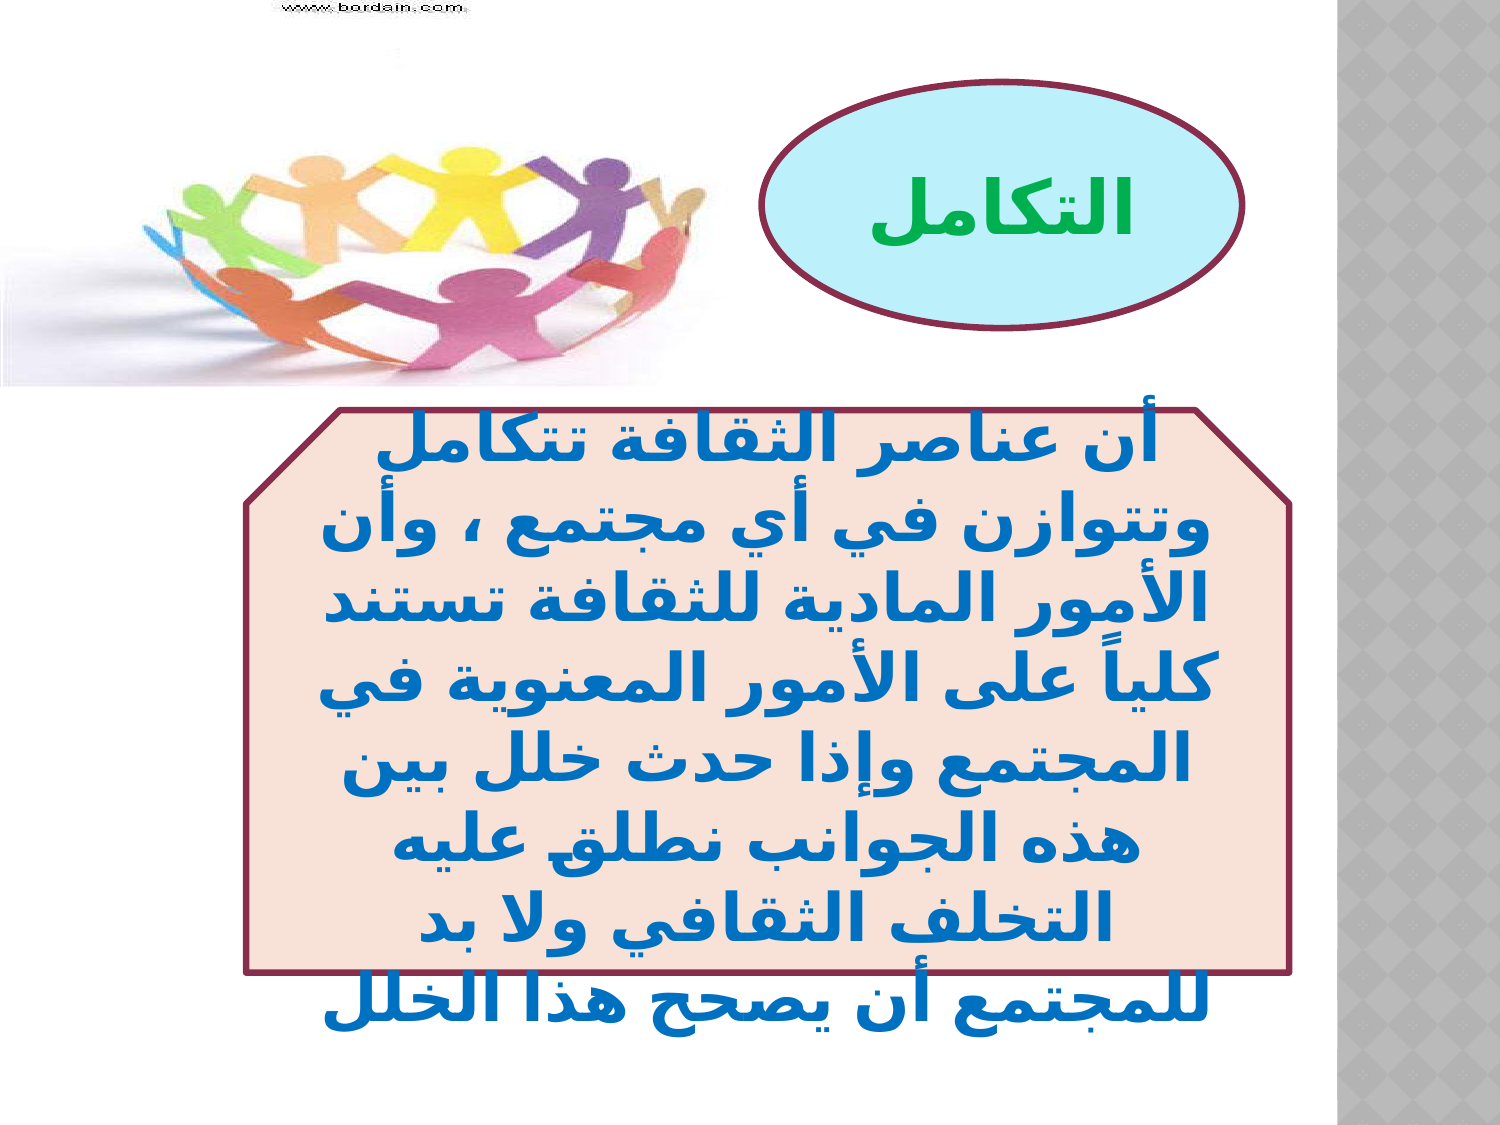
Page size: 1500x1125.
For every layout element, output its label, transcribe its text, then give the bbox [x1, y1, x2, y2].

picture [0, 0, 751, 388]
text_box التكامل [758, 78, 1246, 332]
text_box أن عناصر الثقافة تتكامل وتتوازن في أي مجتمع ، وأن الأمور المادية للثقافة تستند كلياً على الأمور المعنوية في المجتمع وإذا حدث خلل بين هذه الجوانب نطلق عليه التخلف الثقافي ولا بد للمجتمع أن يصحح هذا الخلل [242, 406, 1293, 976]
